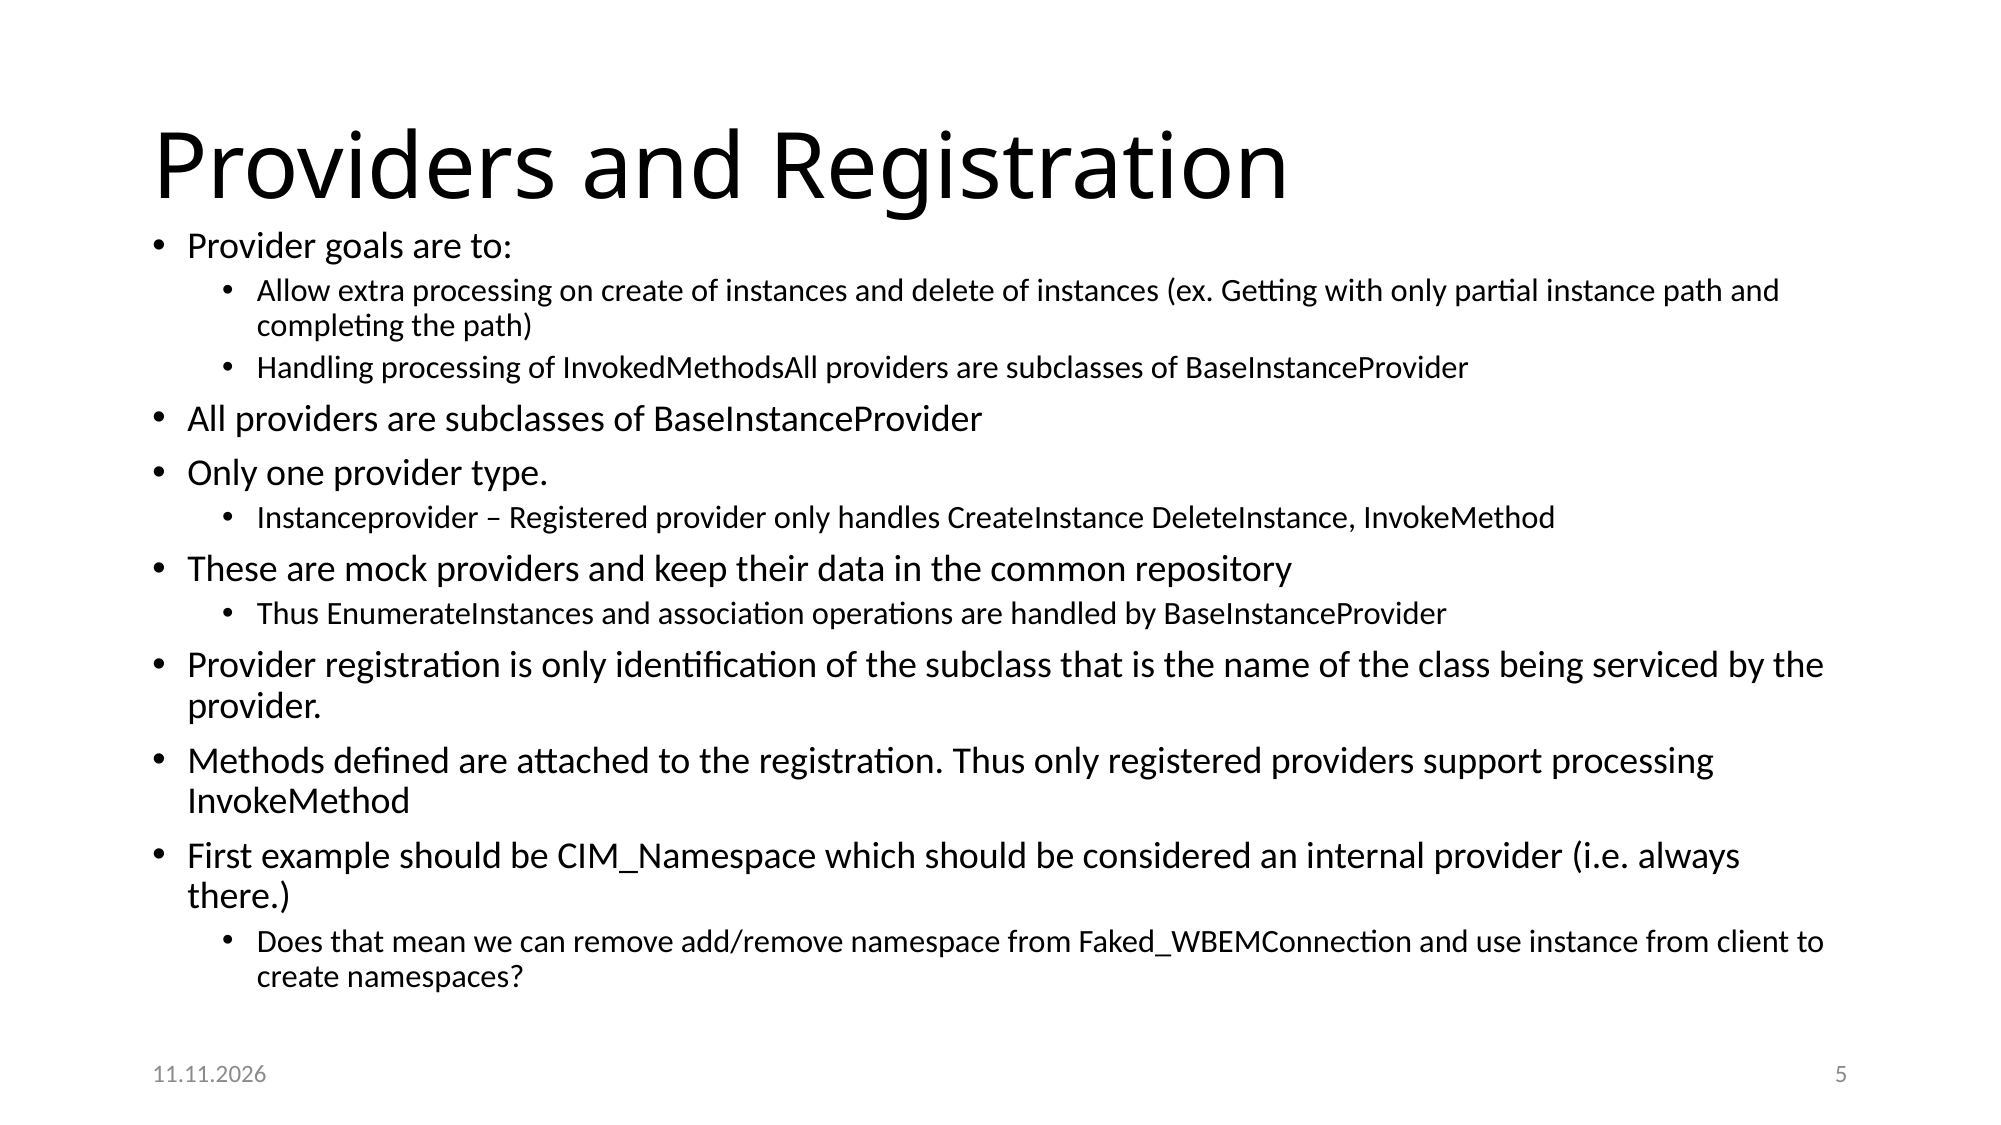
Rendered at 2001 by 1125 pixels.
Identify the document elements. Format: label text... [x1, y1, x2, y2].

list Provider goals are to: Allow extra processing on create of instances and delete of instances (ex. Getting with only partial instance path and completing the path) Handling processing of InvokedMethodsAll providers are subclasses of BaseInstanceProvider All providers are subclasses of BaseInstanceProvider Only one provider type. Instanceprovider – Registered provider only handles CreateInstance DeleteInstance, InvokeMethod These are mock providers and keep their data in the common repository Thus EnumerateInstances and association operations are handled by BaseInstanceProvider Provider registration is only identification of the subclass that is the name of the class being serviced by the provider. Methods defined are attached to the registration. Thus only registered providers support processing InvokeMethod First example should be CIM_Namespace which should be considered an internal provider (i.e. always there.) Does that mean we can remove add/remove namespace from Faked_WBEMConnection and use instance from client to create namespaces? [137, 218, 1863, 1014]
title Providers and Registration [137, 59, 1863, 218]
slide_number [137, 1042, 588, 1103]
slide_number 5 [1412, 1042, 1863, 1103]
